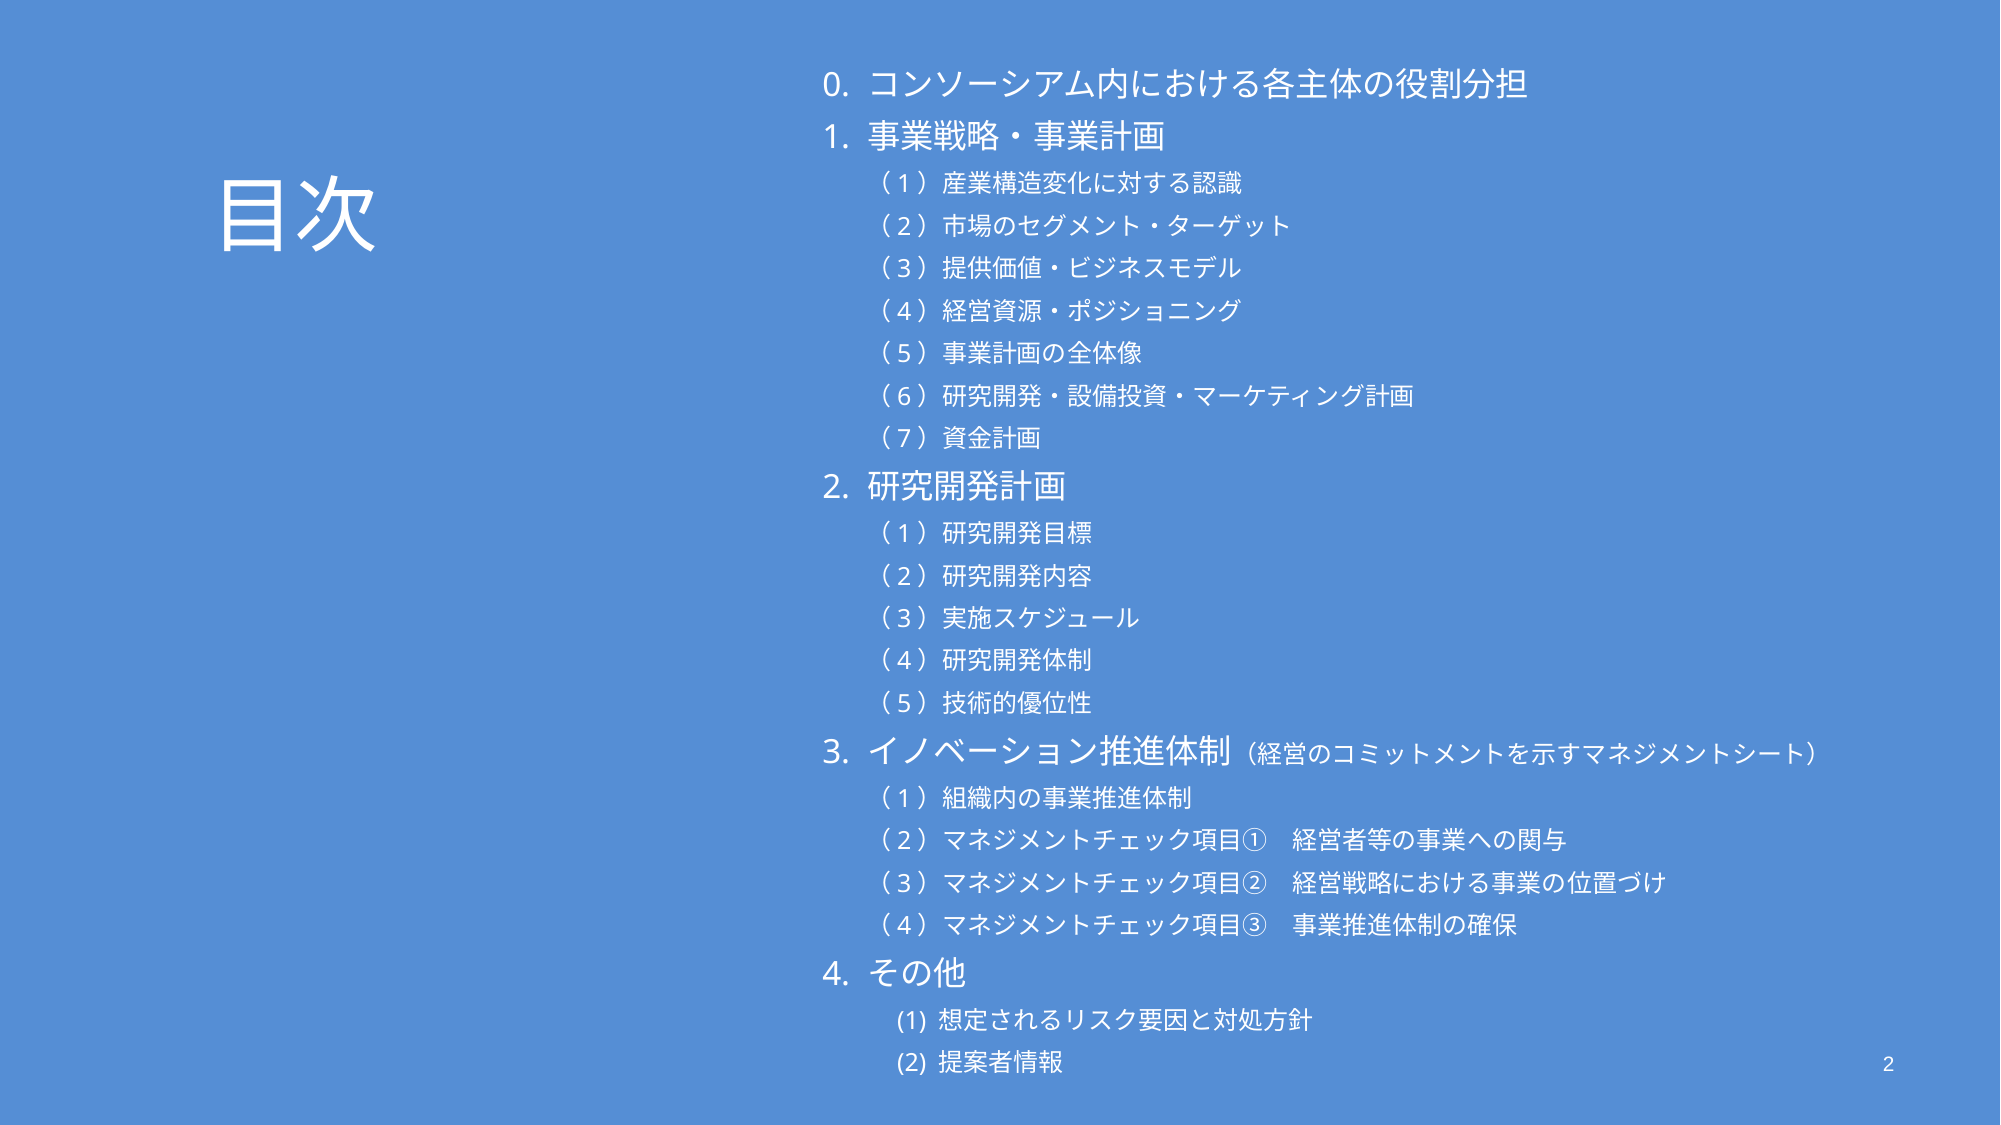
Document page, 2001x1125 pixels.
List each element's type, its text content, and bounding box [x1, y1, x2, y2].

text_box 目次 [172, 120, 739, 694]
text_box 0. コンソーシアム内における各主体の役割分担 1. 事業戦略・事業計画 （1）産業構造変化に対する認識 （2）市場のセグメント・ターゲット （3）提供価値・ビジネスモデル （4）経営資源・ポジショニング （5）事業計画の全体像 （6）研究開発・設備投資・マーケティング計画 （7）資金計画 2. 研究開発計画 （1）研究開発目標 （2）研究開発内容 （3）実施スケジュール （4）研究開発体制 （5）技術的優位性 3. イノベーション推進体制（経営のコミットメントを示すマネジメントシート） （1）組織内の事業推進体制 （2）マネジメントチェック項目① 経営者等の事業への関与 （3）マネジメントチェック項目② 経営戦略における事業の位置づけ （4）マネジメントチェック項目③ 事業推進体制の確保 4. その他 (1) 想定されるリスク要因と対処方針 (2) 提案者情報 [806, 56, 1891, 1078]
